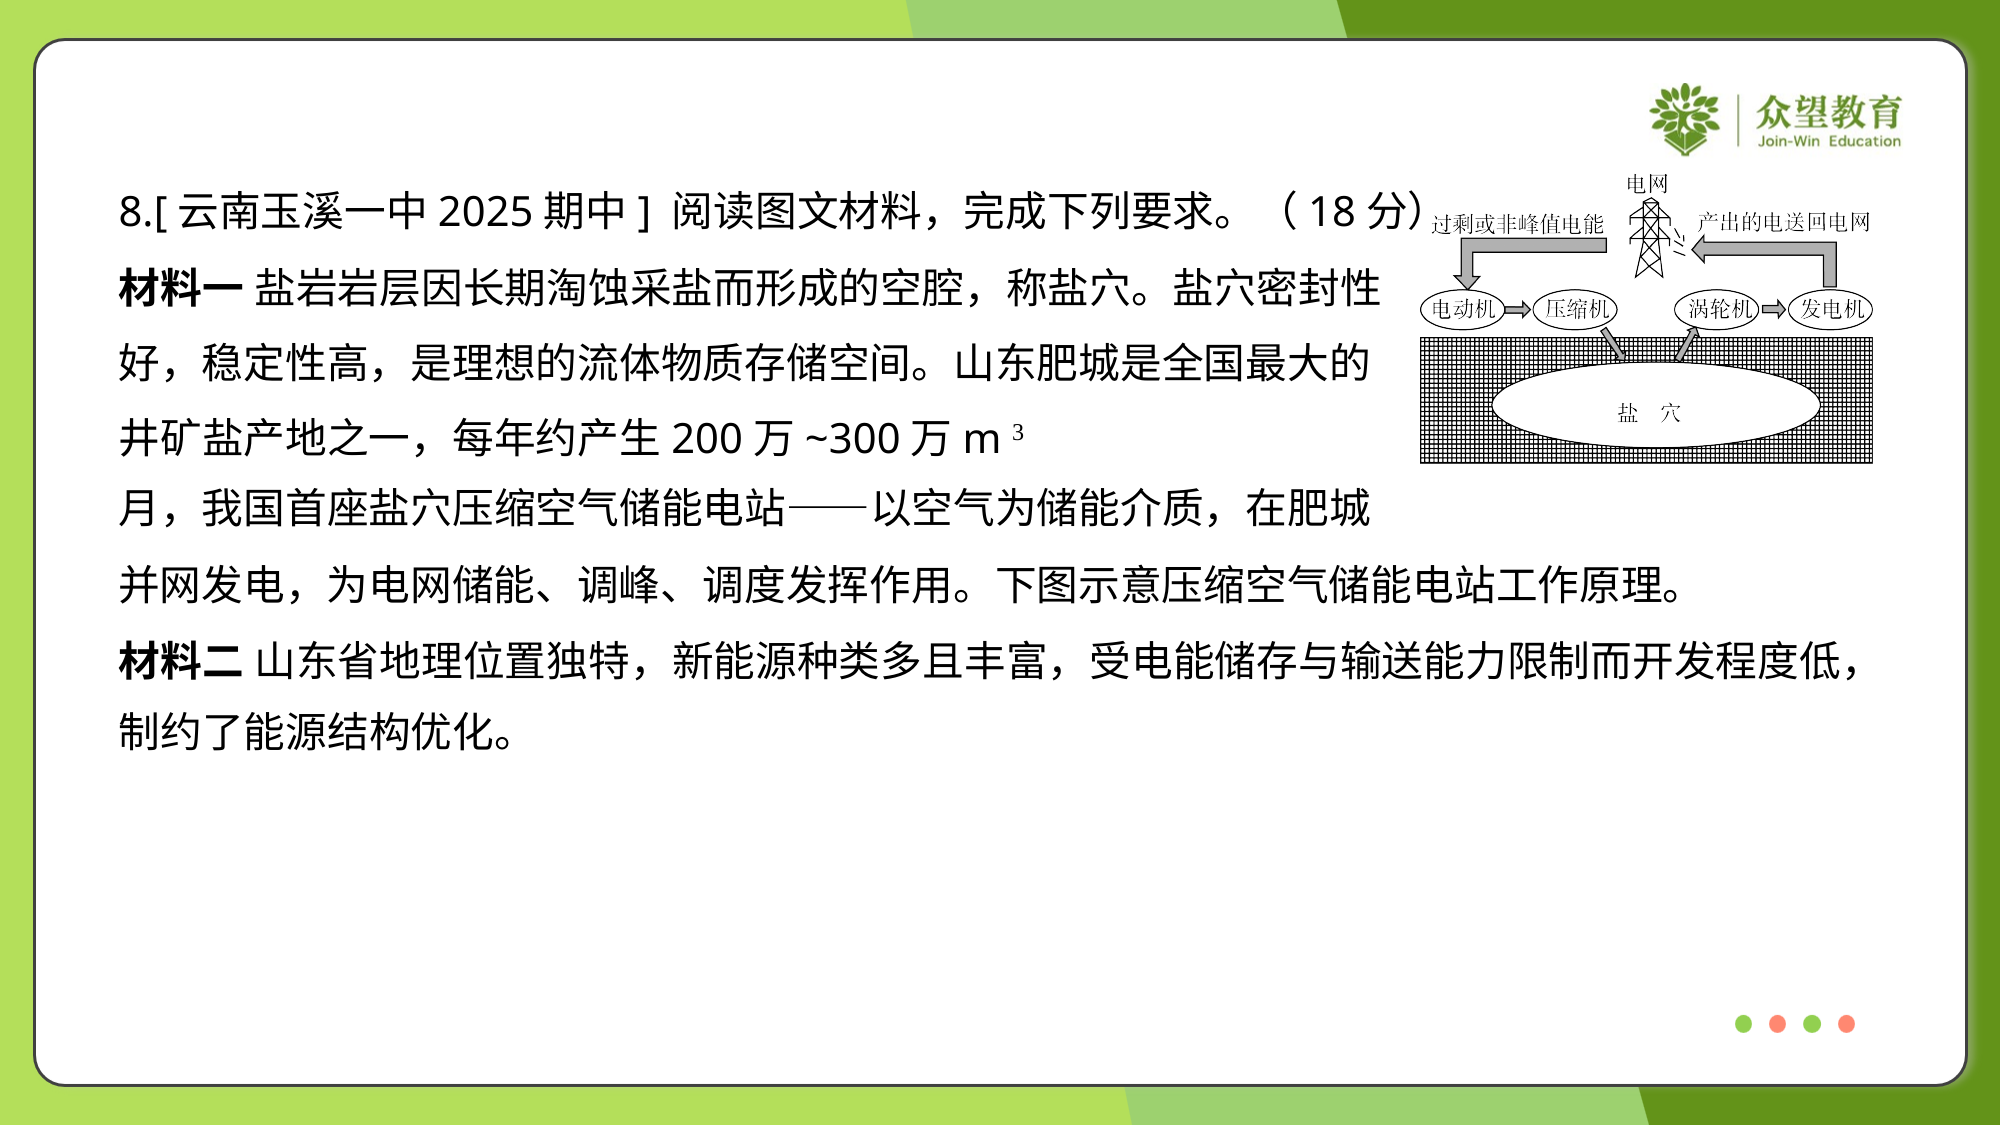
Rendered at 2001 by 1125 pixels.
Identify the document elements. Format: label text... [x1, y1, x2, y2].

text_box 并网发电，为电网储能、调峰、调度发挥作用。下图示意压缩空气储能电站工作原理。 [118, 534, 1882, 601]
text_box 8.[云南玉溪一中2025期中] 阅读图文材料，完成下列要求。（18分） 材料一 盐岩岩层因长期淘蚀采盐而形成的空腔，称盐穴。盐穴密封性 好，稳定性高，是理想的流体物质存储空间。山东肥城是全国最大的 井矿盐产地之一，每年约产生200万~300万m 3 的地下盐穴。2021年9 月，我国首座盐穴压缩空气储能电站——以空气为储能介质，在肥城 [118, 159, 1409, 525]
picture [0, 0, 2000, 1125]
text_box 材料二 山东省地理位置独特，新能源种类多且丰富，受电能储存与输送能力限制而开发程度低， 制约了能源结构优化。 [118, 609, 1883, 749]
